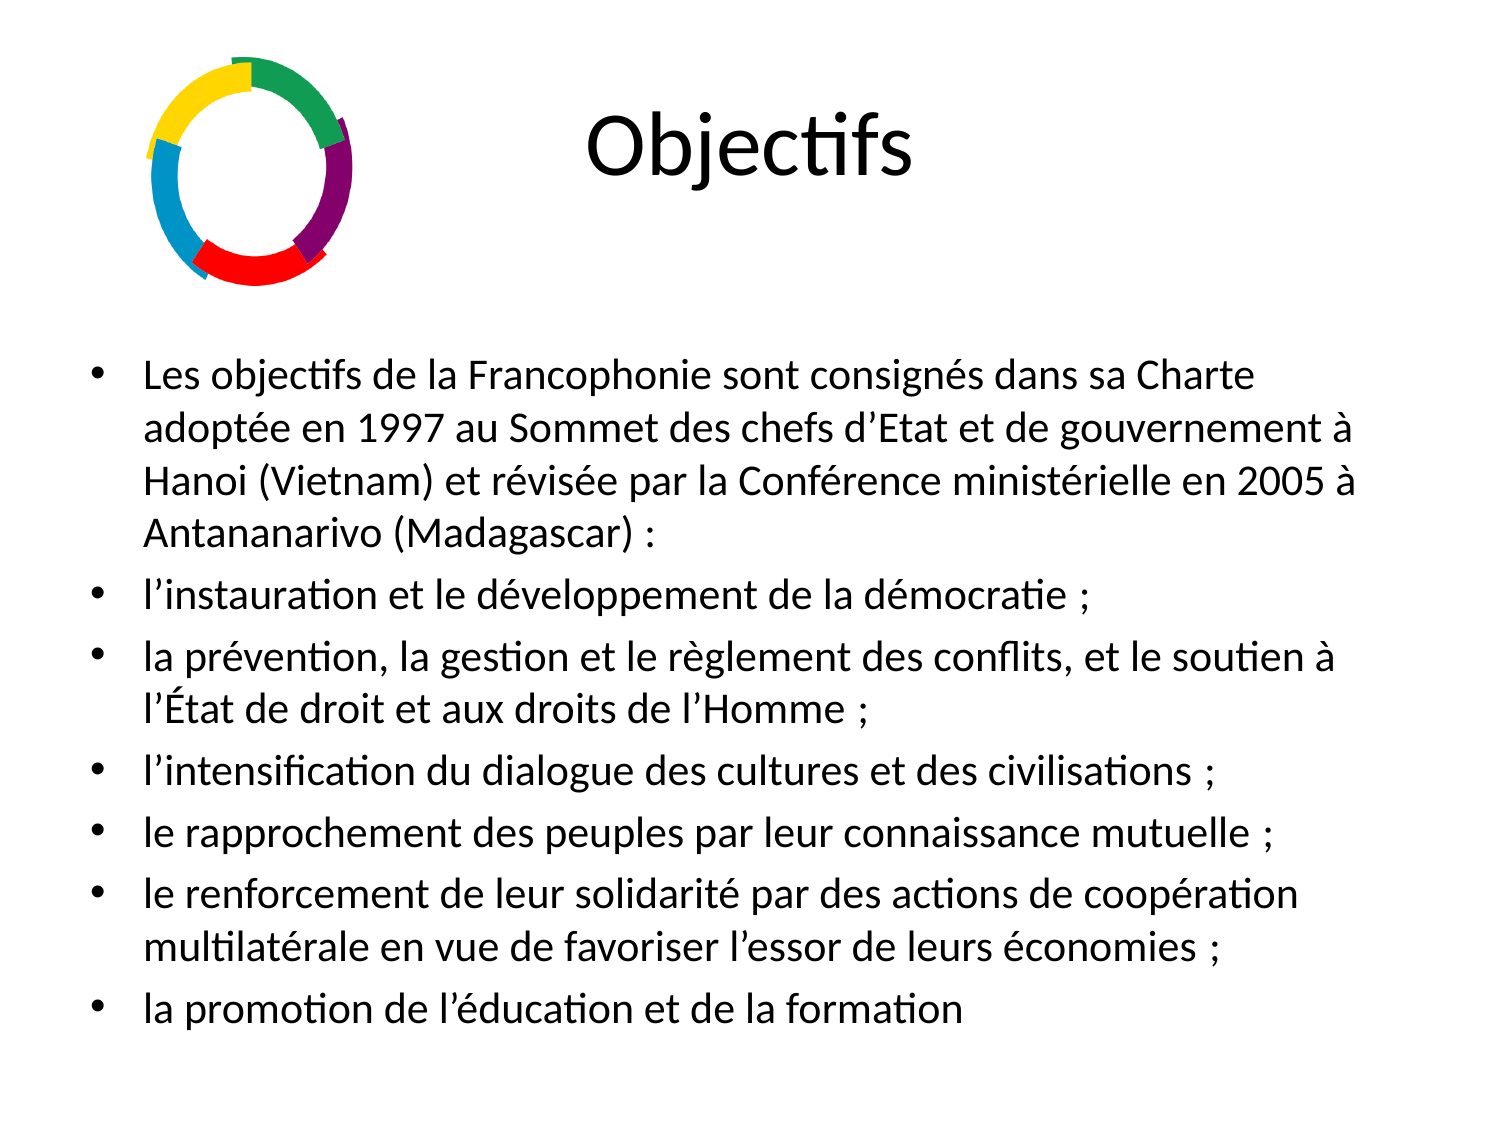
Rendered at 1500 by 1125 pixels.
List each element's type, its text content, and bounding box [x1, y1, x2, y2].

title Objectifs [486, 45, 1425, 233]
list Les objectifs de la Francophonie sont consignés dans sa Charte adoptée en 1997 au Sommet des chefs d’Etat et de gouvernement à Hanoi (Vietnam) et révisée par la Conférence ministérielle en 2005 à Antananarivo (Madagascar) : l’instauration et le développement de la démocratie ; la prévention, la gestion et le règlement des conflits, et le soutien à l’État de droit et aux droits de l’Homme ; l’intensification du dialogue des cultures et des civilisations ; le rapprochement des peuples par leur connaissance mutuelle ; le renforcement de leur solidarité par des actions de coopération multilatérale en vue de favoriser l’essor de leurs économies ; la promotion de l’éducation et de la formation [75, 338, 1425, 1059]
picture [17, 0, 481, 343]
